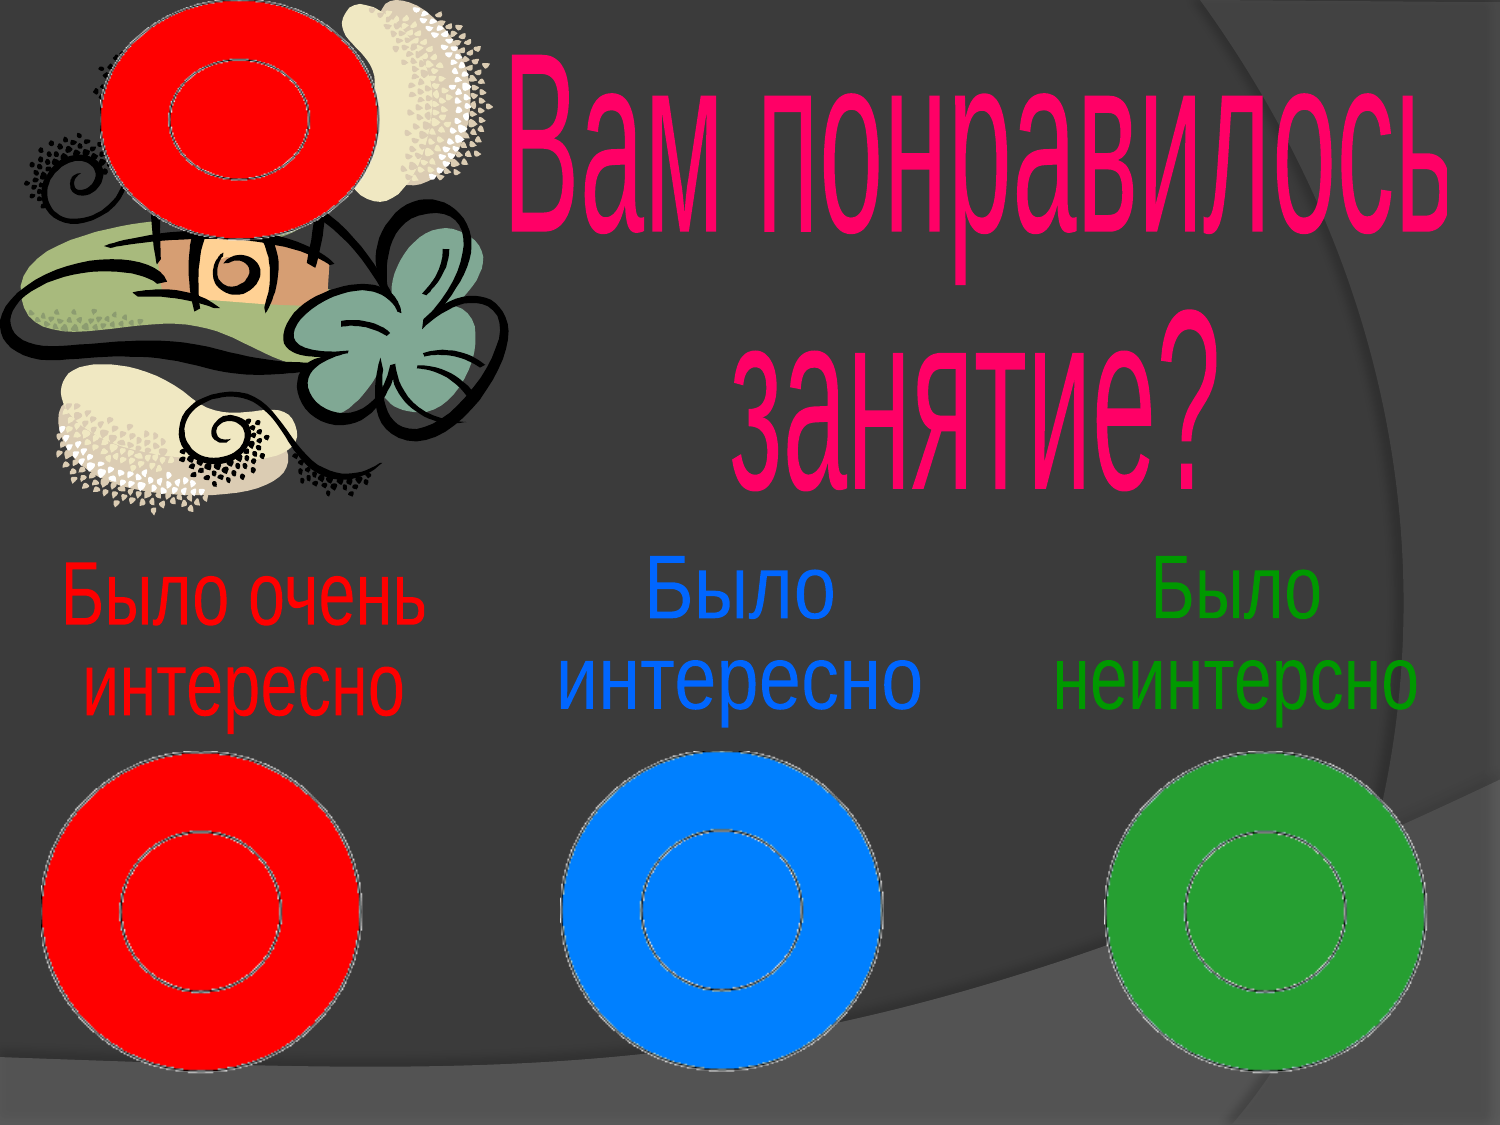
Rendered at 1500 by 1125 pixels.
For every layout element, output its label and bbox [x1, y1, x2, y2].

picture [560, 751, 890, 1076]
picture [99, 0, 385, 244]
picture [40, 751, 367, 1079]
picture [0, 0, 509, 516]
picture [1104, 751, 1435, 1079]
